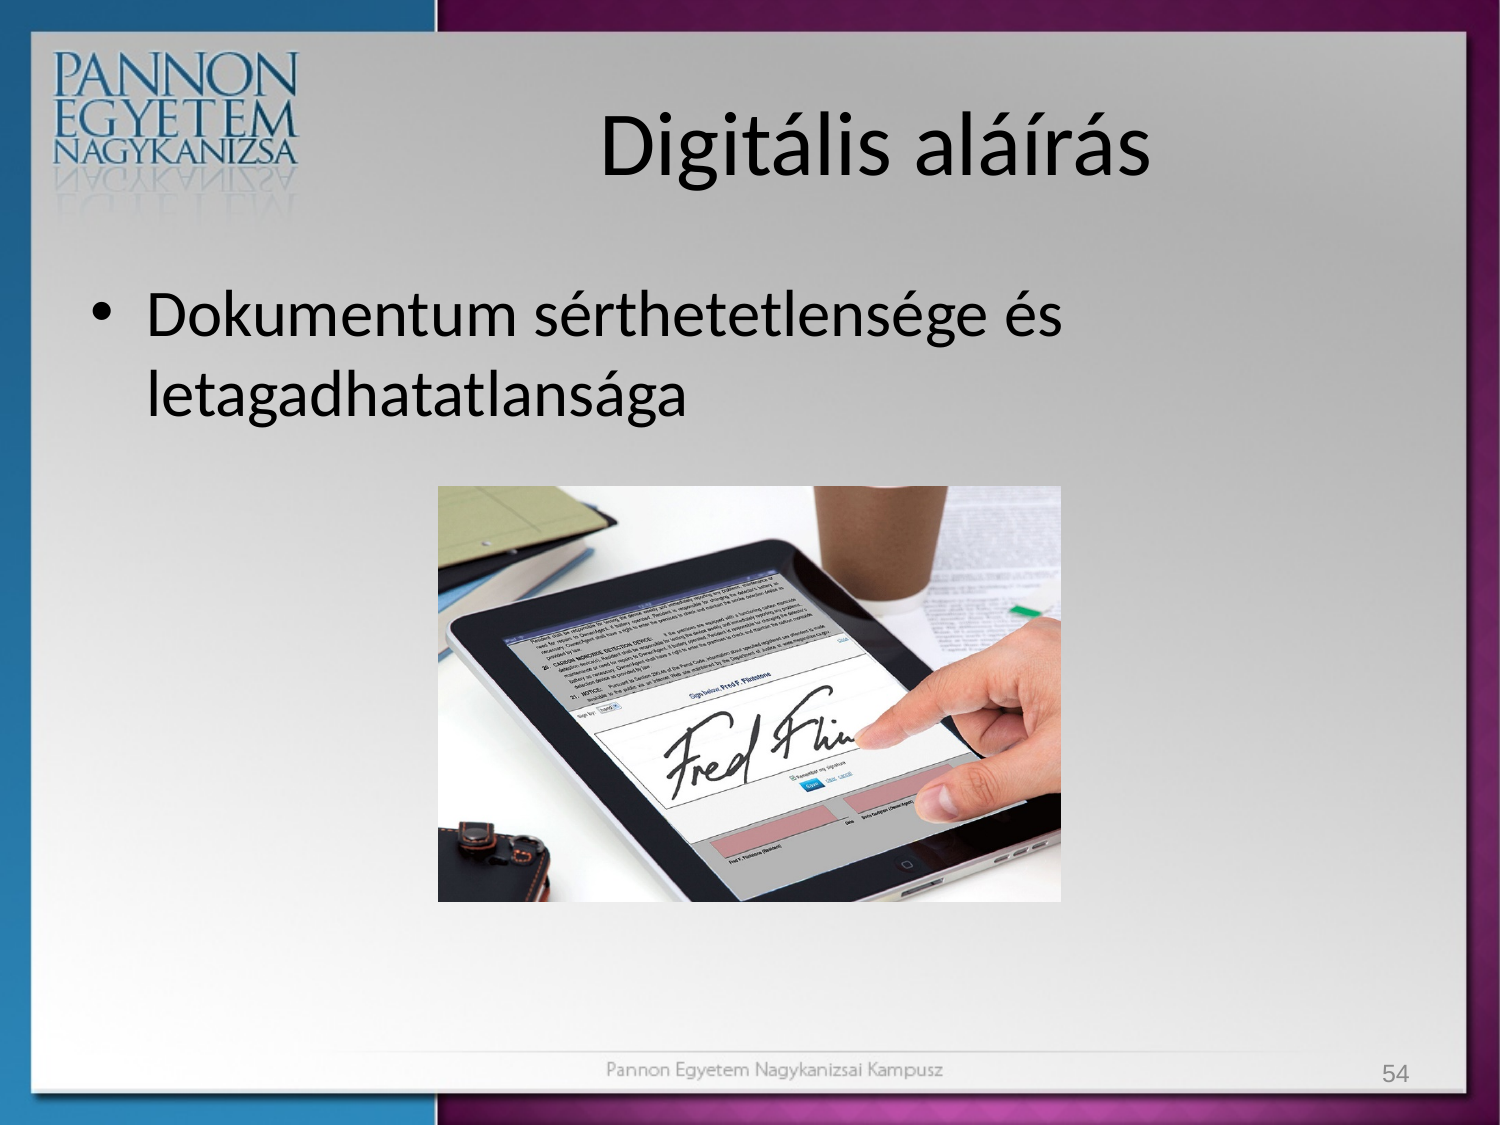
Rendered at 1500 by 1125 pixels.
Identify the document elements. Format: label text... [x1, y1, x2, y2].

slide_number 54 [1074, 1042, 1425, 1103]
picture [0, 0, 1500, 1125]
title Digitális aláírás [328, 45, 1425, 233]
list Dokumentum sérthetetlensége és letagadhatatlansága [75, 262, 1425, 1072]
